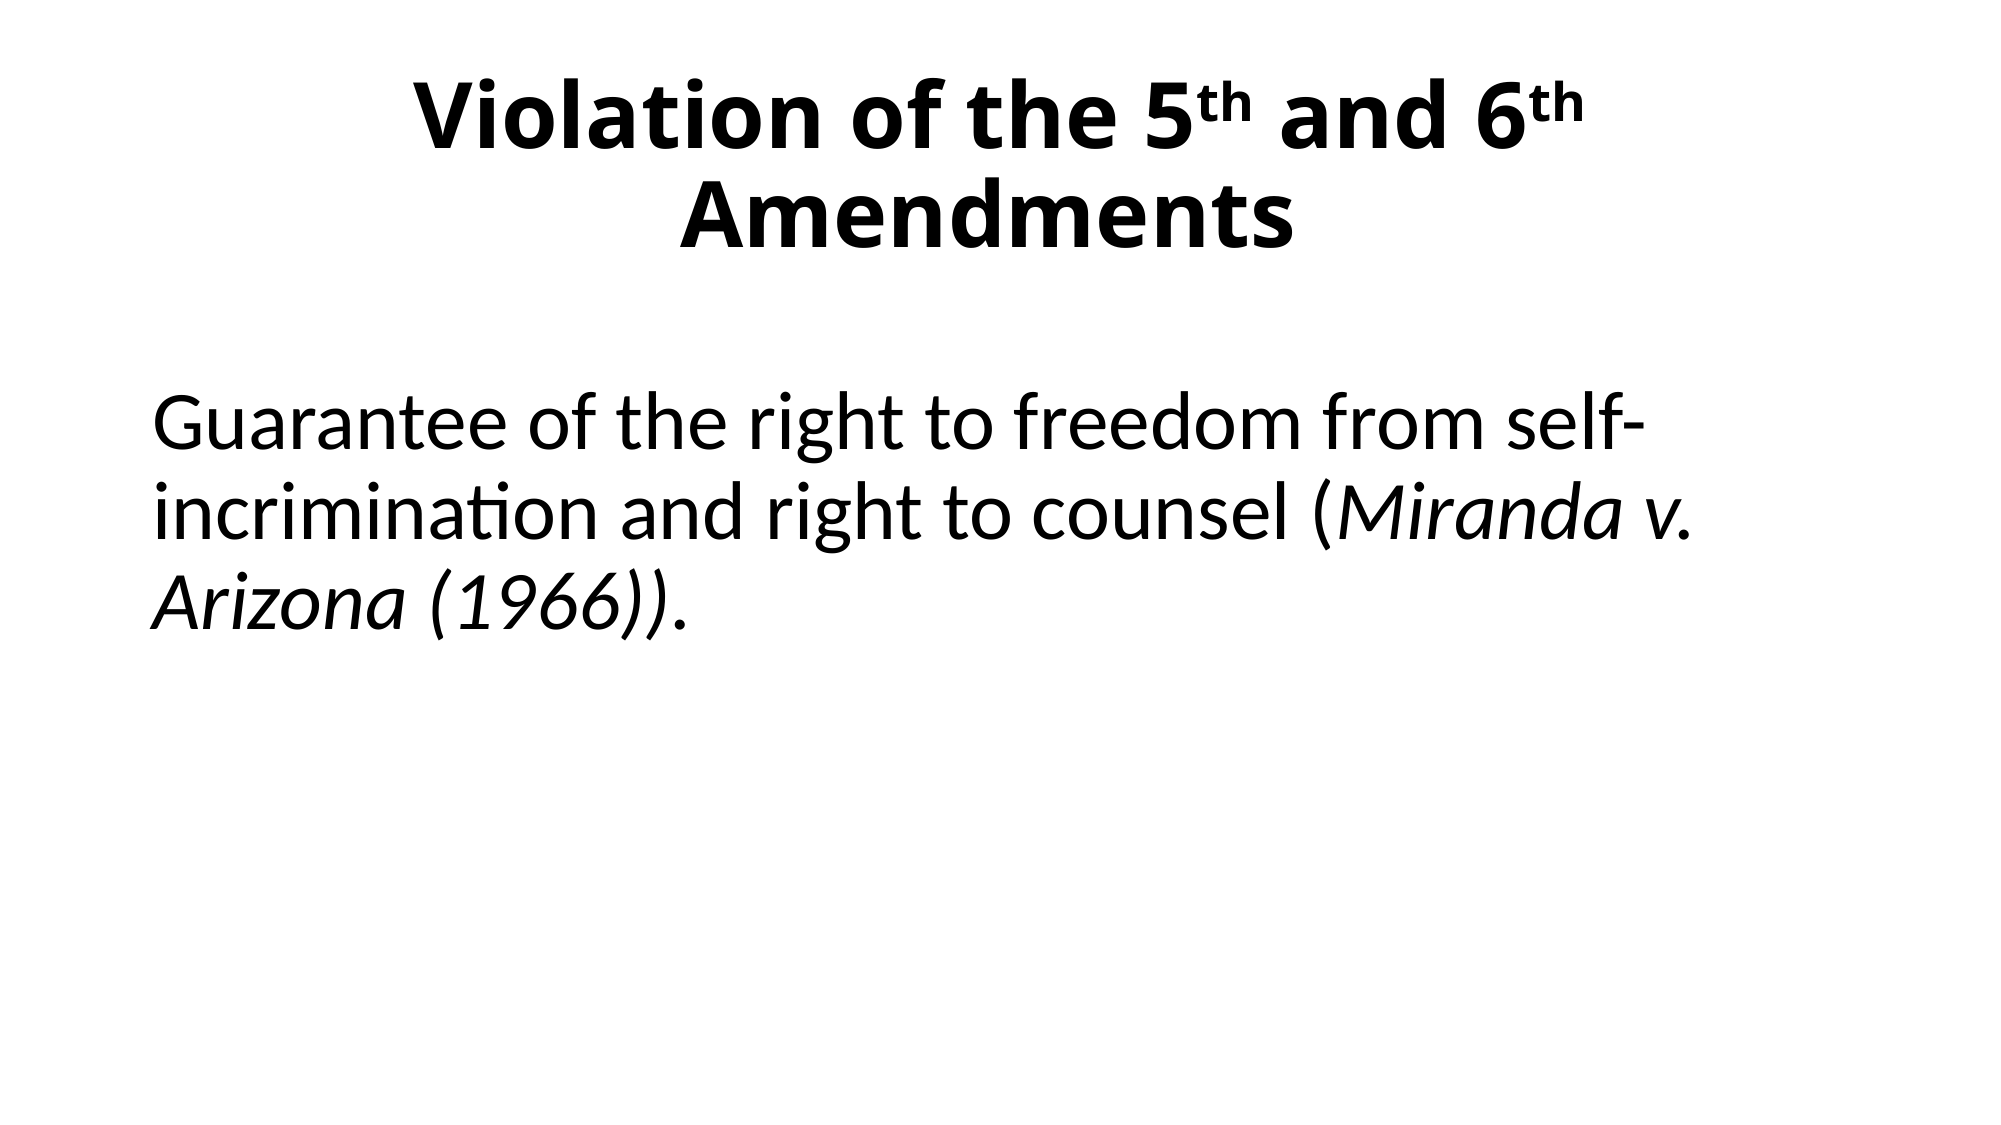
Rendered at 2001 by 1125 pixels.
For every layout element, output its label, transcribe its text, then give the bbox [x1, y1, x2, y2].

list Guarantee of the right to freedom from self-incrimination and right to counsel (Miranda v. Arizona (1966)). [137, 369, 1863, 1014]
title Violation of the 5th and 6th Amendments [137, 59, 1863, 278]
